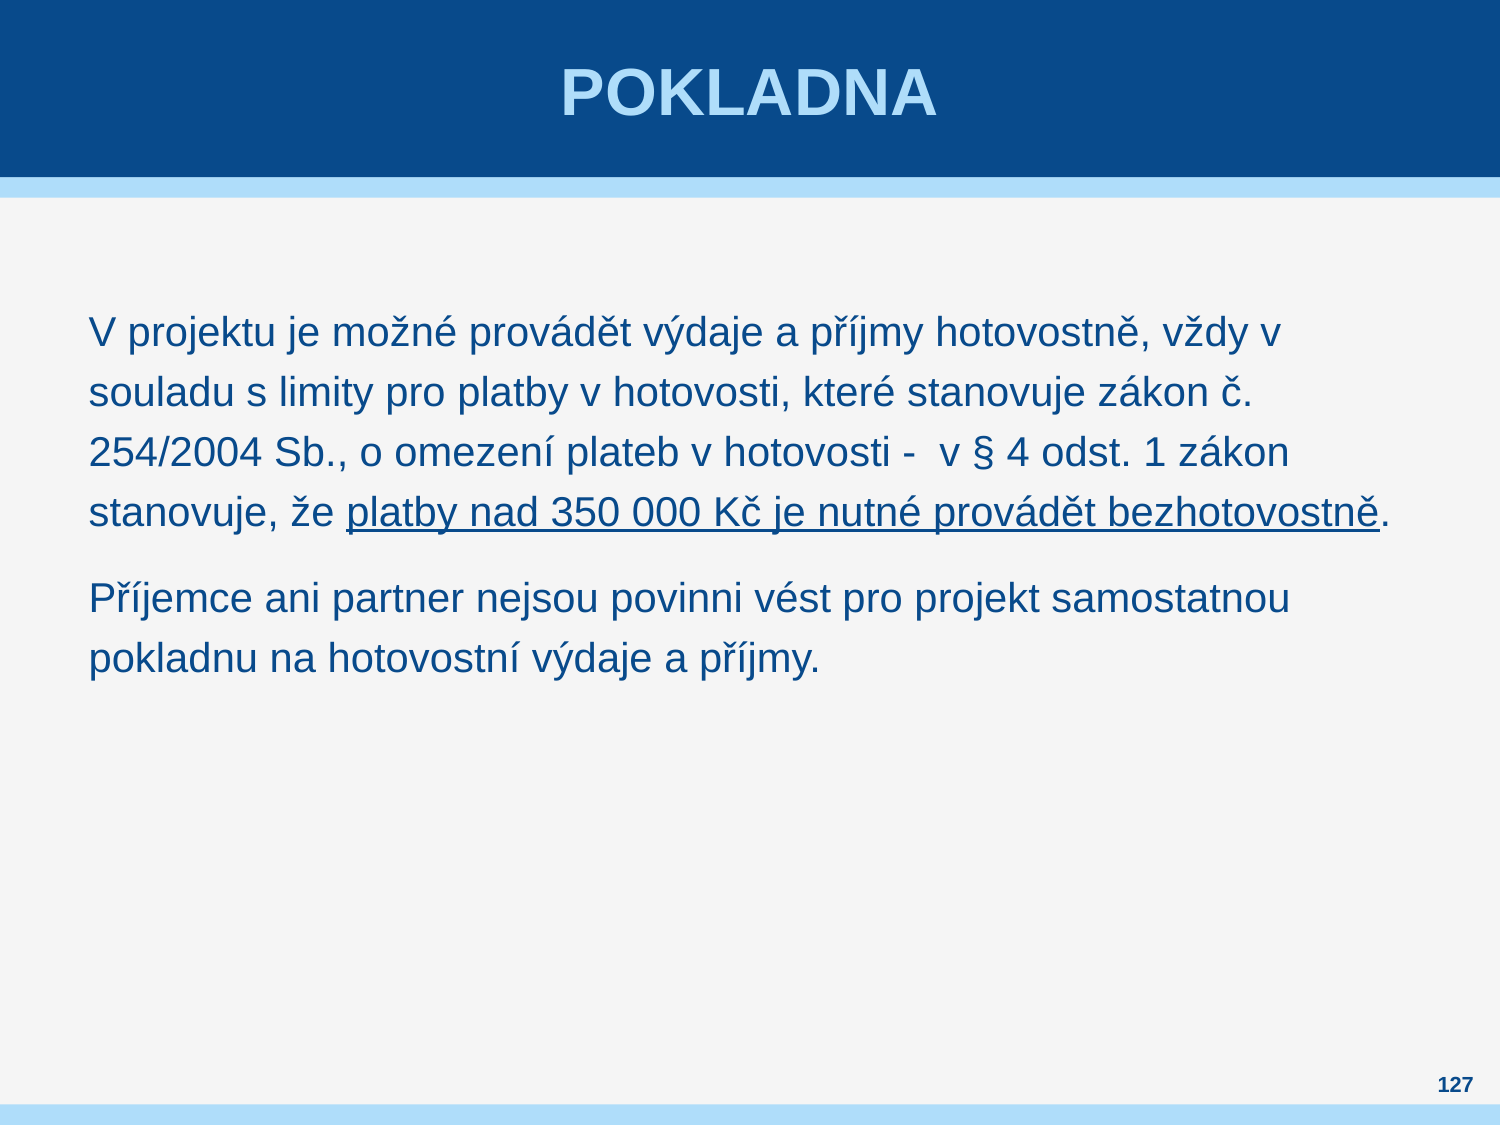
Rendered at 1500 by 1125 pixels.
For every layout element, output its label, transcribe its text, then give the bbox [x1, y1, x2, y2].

slide_number 127 [1417, 1068, 1495, 1099]
title pokladna [59, 0, 1441, 178]
list V projektu je možné provádět výdaje a příjmy hotovostně, vždy v souladu s limity pro platby v hotovosti, které stanovuje zákon č. 254/2004 Sb., o omezení plateb v hotovosti - v § 4 odst. 1 zákon stanovuje, že platby nad 350 000 Kč je nutné provádět bezhotovostně. Příjemce ani partner nejsou povinni vést pro projekt samostatnou pokladnu na hotovostní výdaje a příjmy. [88, 295, 1412, 1004]
